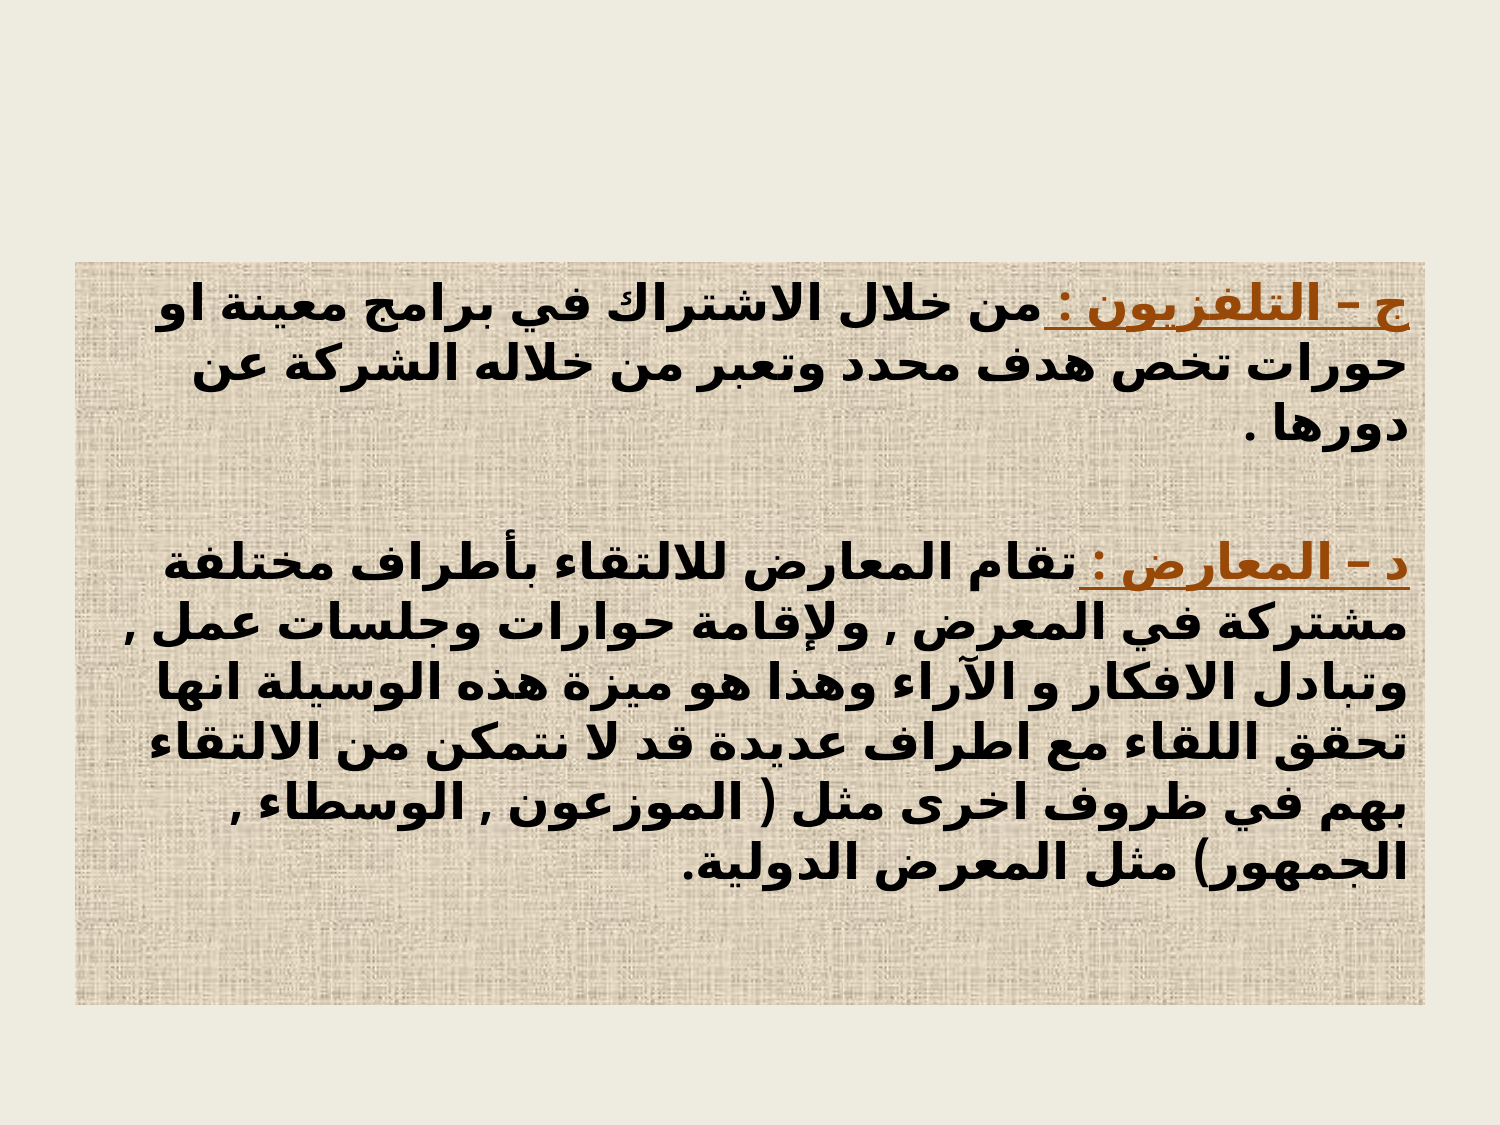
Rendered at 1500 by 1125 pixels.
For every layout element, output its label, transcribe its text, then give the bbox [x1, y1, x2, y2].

list ج – التلفزيون : من خلال الاشتراك في برامج معينة او حورات تخص هدف محدد وتعبر من خلاله الشركة عن دورها . د – المعارض : تقام المعارض للالتقاء بأطراف مختلفة مشتركة في المعرض , ولإقامة حوارات وجلسات عمل , وتبادل الافكار و الآراء وهذا هو ميزة هذه الوسيلة انها تحقق اللقاء مع اطراف عديدة قد لا نتمكن من الالتقاء بهم في ظروف اخرى مثل ( الموزعون , الوسطاء , الجمهور) مثل المعرض الدولية. [75, 262, 1425, 1005]
